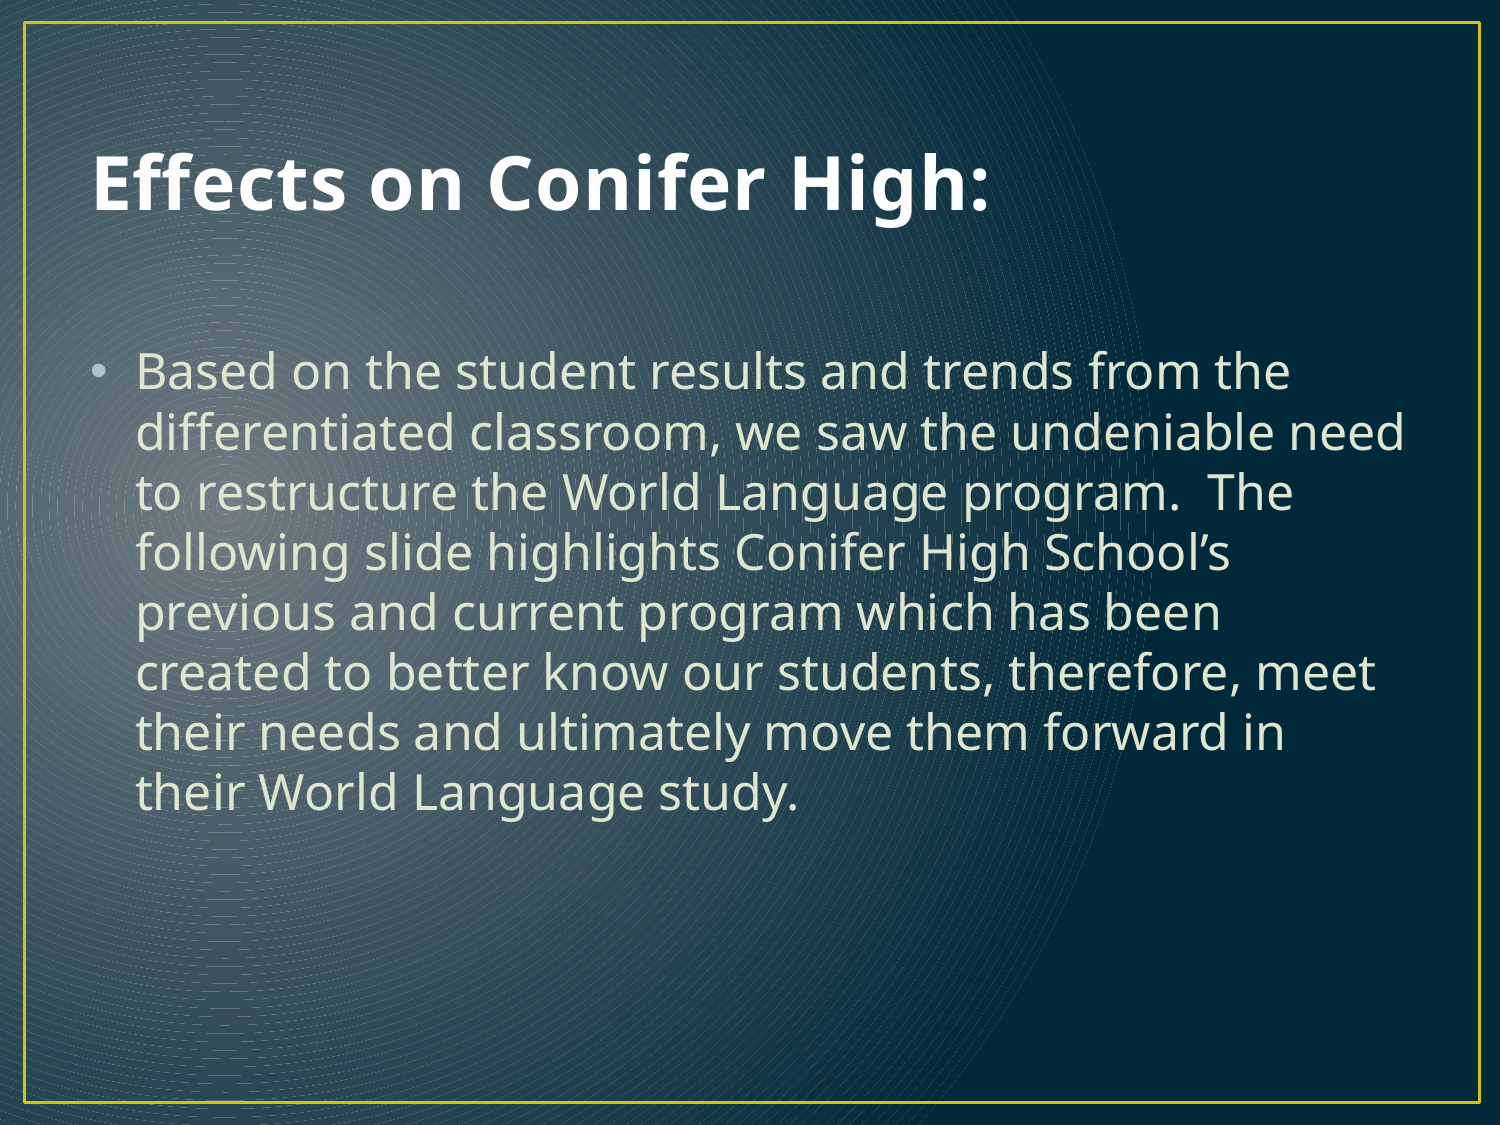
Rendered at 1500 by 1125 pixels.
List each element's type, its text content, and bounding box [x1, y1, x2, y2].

list Based on the student results and trends from the differentiated classroom, we saw the undeniable need to restructure the World Language program. The following slide highlights Conifer High School’s previous and current program which has been created to better know our students, therefore, meet their needs and ultimately move them forward in their World Language study. [75, 262, 1425, 1005]
title Effects on Conifer High: [75, 45, 1425, 233]
